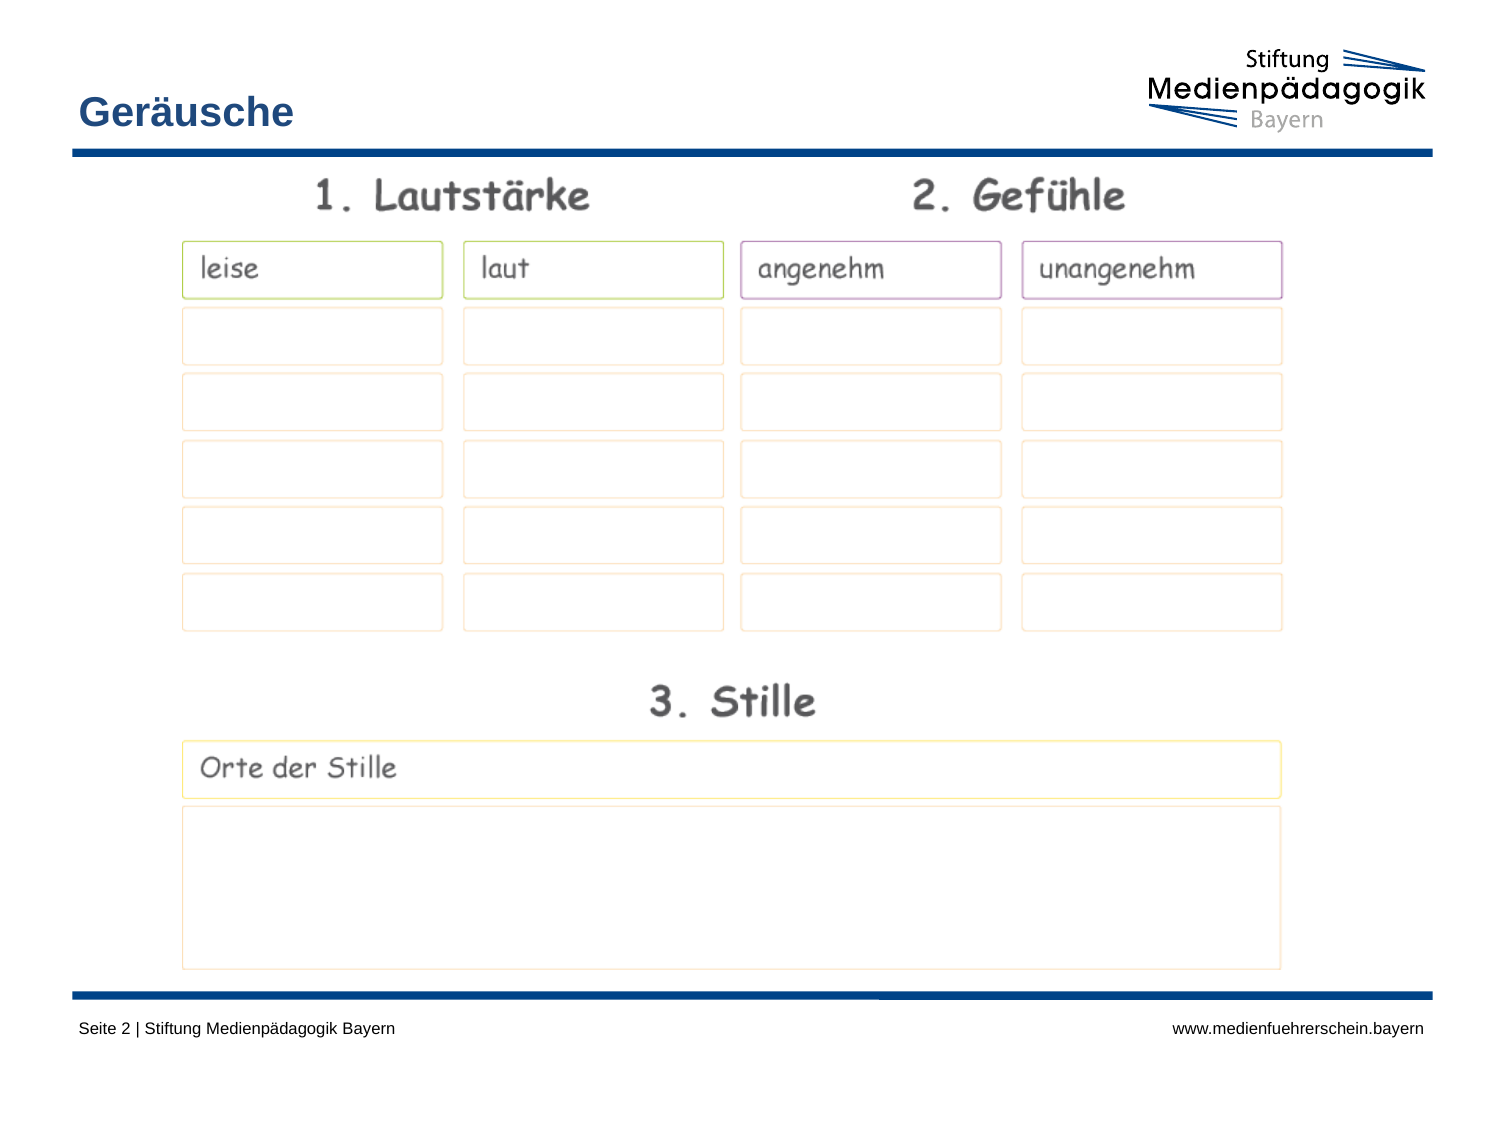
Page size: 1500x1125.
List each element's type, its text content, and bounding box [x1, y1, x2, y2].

picture [182, 172, 1317, 970]
title Geräusche [63, 53, 1444, 169]
